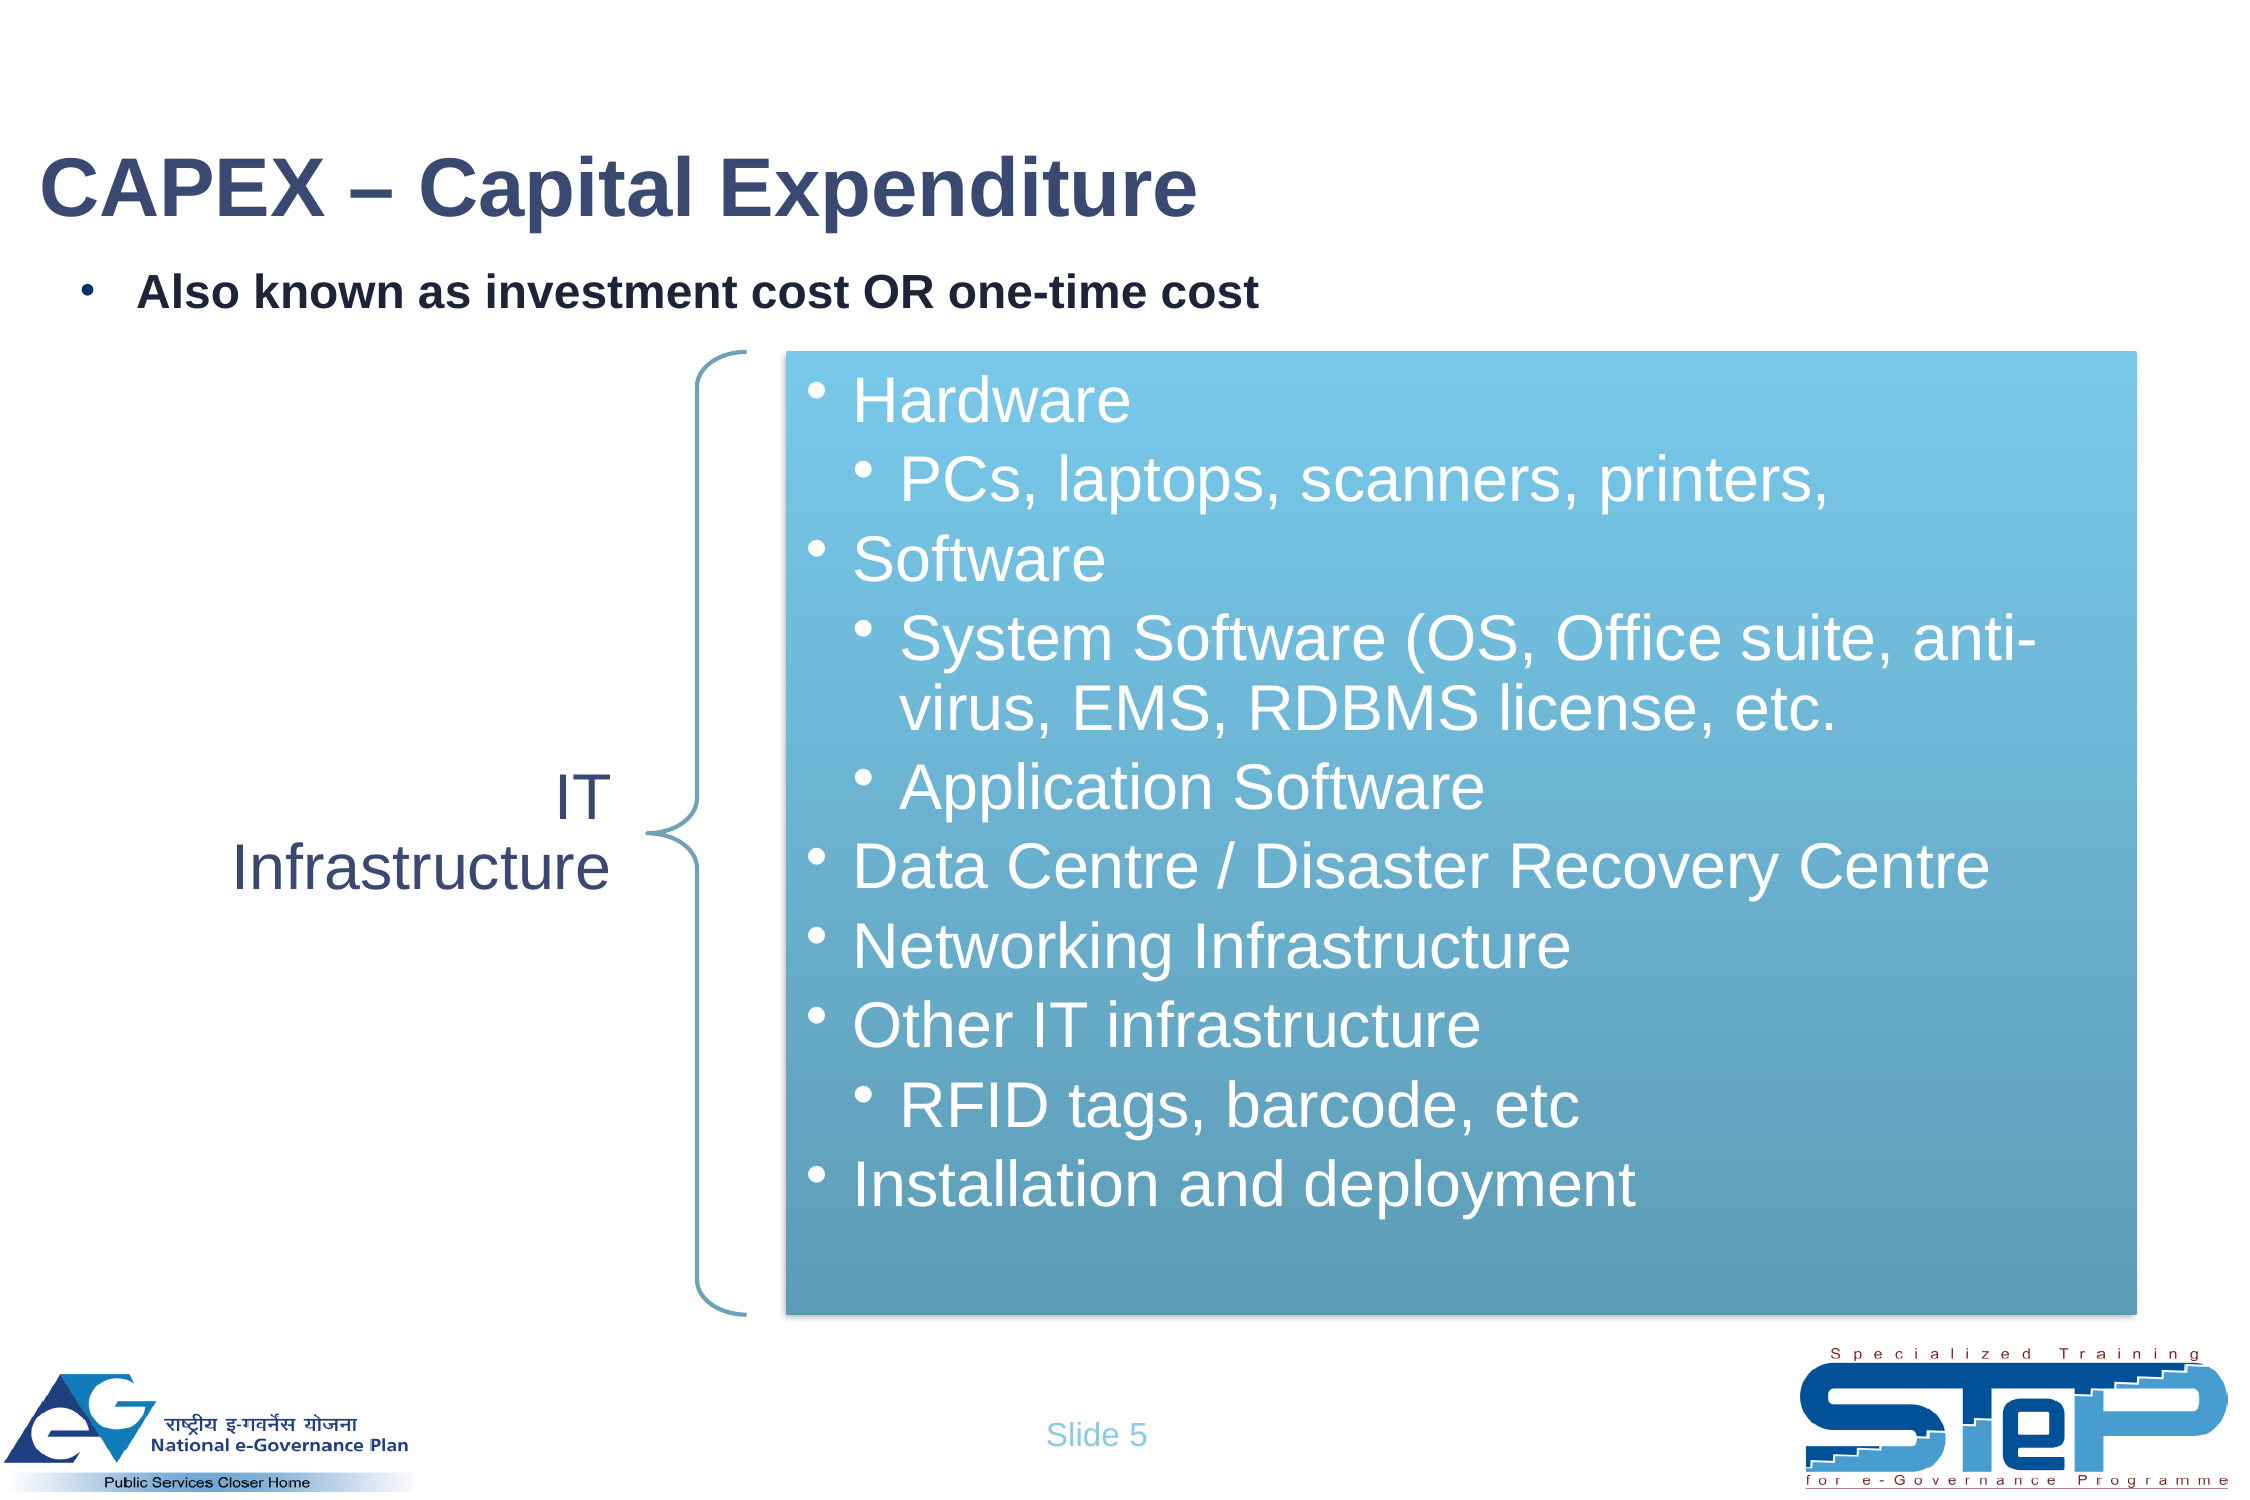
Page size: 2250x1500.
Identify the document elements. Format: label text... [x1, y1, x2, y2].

picture [3, 1374, 413, 1492]
picture [1800, 1348, 2228, 1489]
text_box Also known as investment cost OR one-time cost [58, 249, 2175, 384]
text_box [149, 349, 2138, 1317]
title CAPEX – Capital Expenditure [39, 132, 2207, 299]
